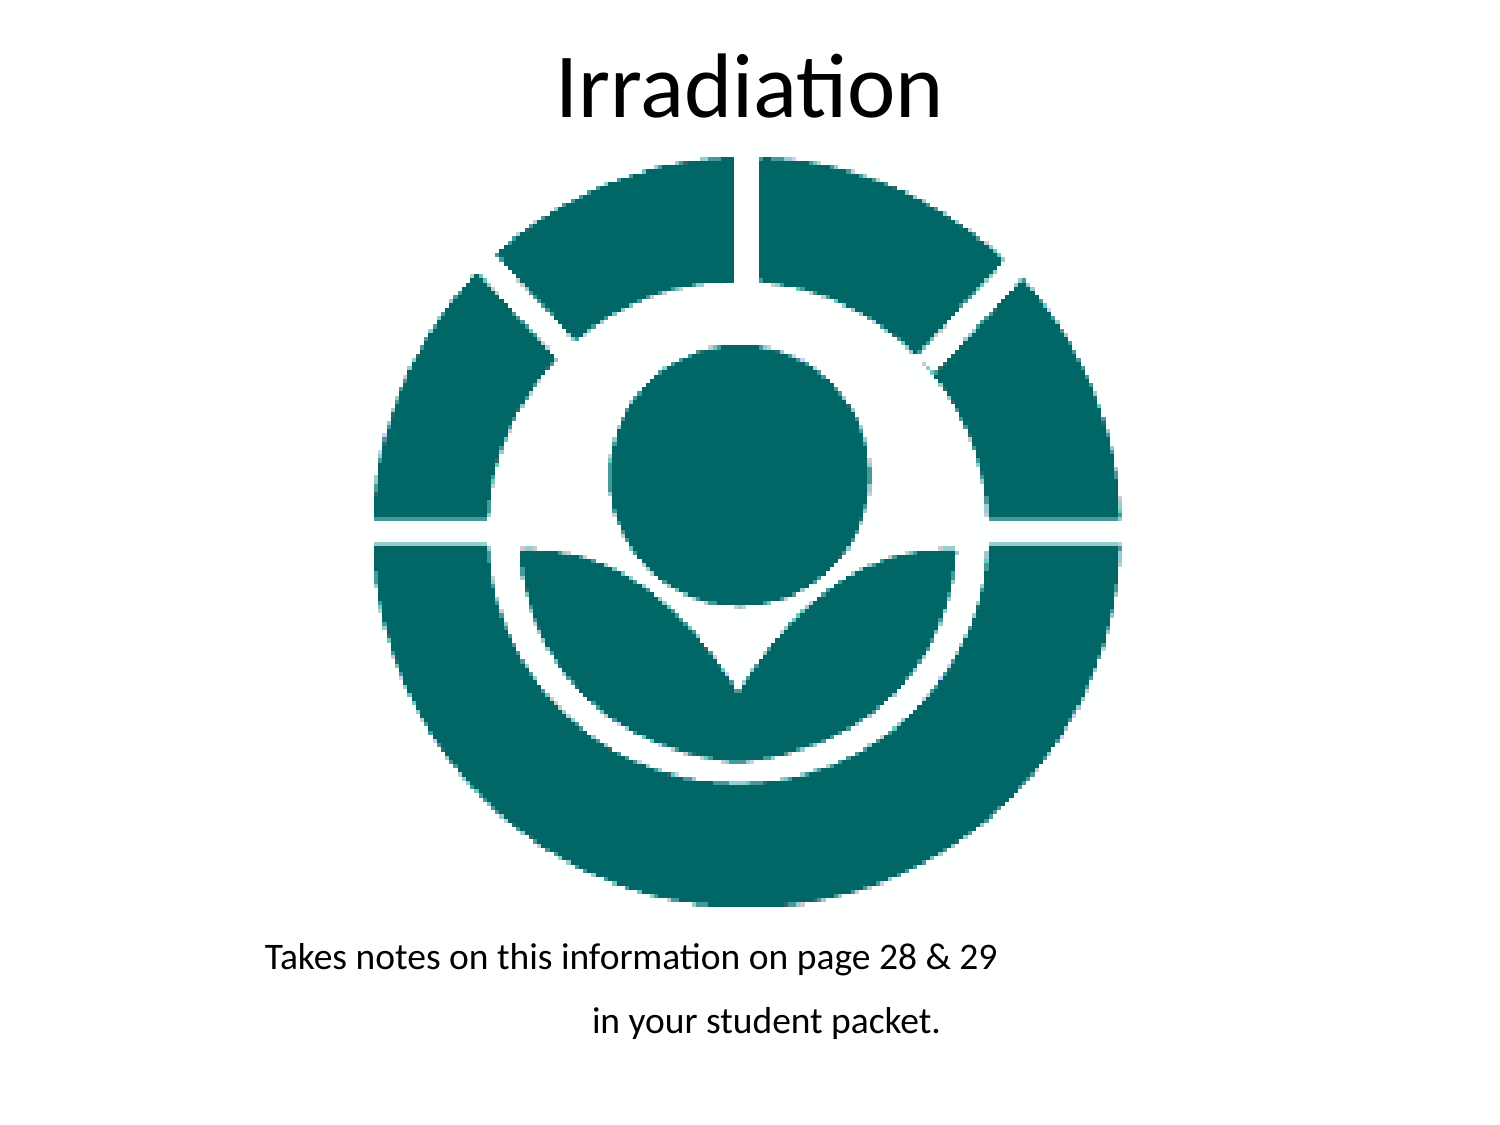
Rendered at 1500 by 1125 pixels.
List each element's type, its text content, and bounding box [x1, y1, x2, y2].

title Irradiation [112, 0, 1388, 175]
text_box Takes notes on this information on page 28 & 29 in your student packet. [249, 924, 1275, 1049]
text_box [362, 149, 1126, 907]
